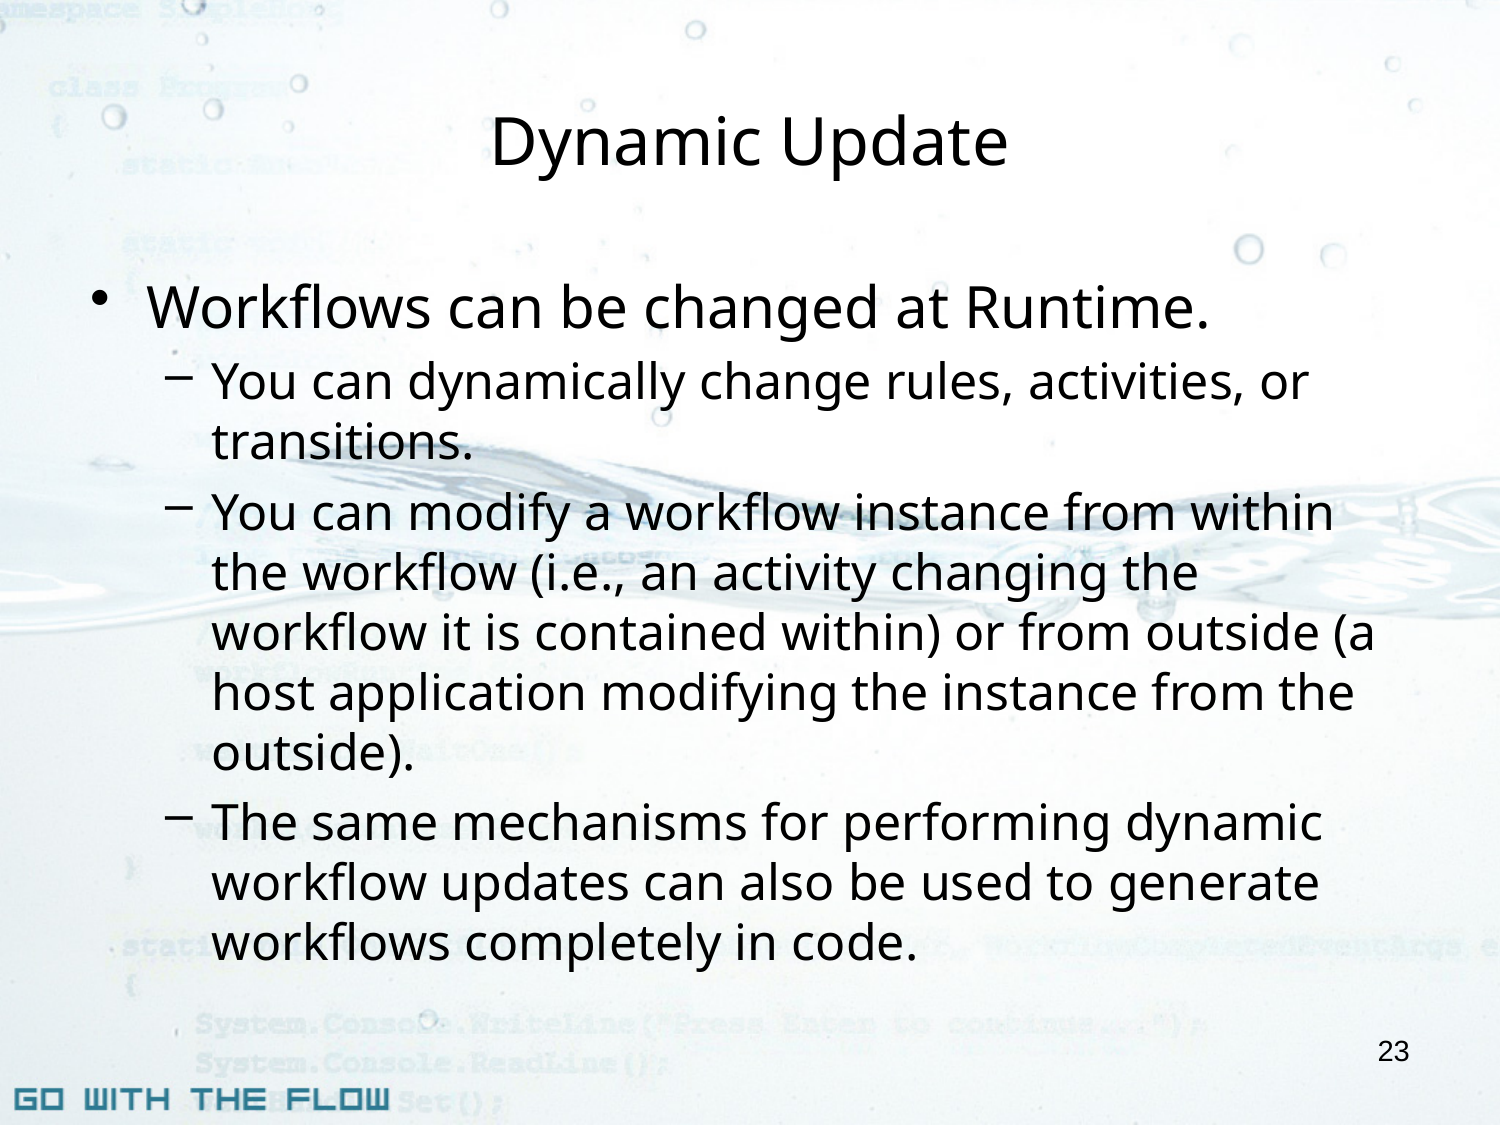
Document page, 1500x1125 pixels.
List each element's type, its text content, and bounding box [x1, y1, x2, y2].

title Dynamic Update [74, 44, 1426, 233]
slide_number 23 [1074, 1024, 1426, 1103]
picture [0, 0, 1500, 1125]
list Workflows can be changed at Runtime. You can dynamically change rules, activities, or transitions. You can modify a workflow instance from within the workflow (i.e., an activity changing the workflow it is contained within) or from outside (a host application modifying the instance from the outside). The same mechanisms for performing dynamic workflow updates can also be used to generate workflows completely in code. [74, 262, 1426, 1006]
